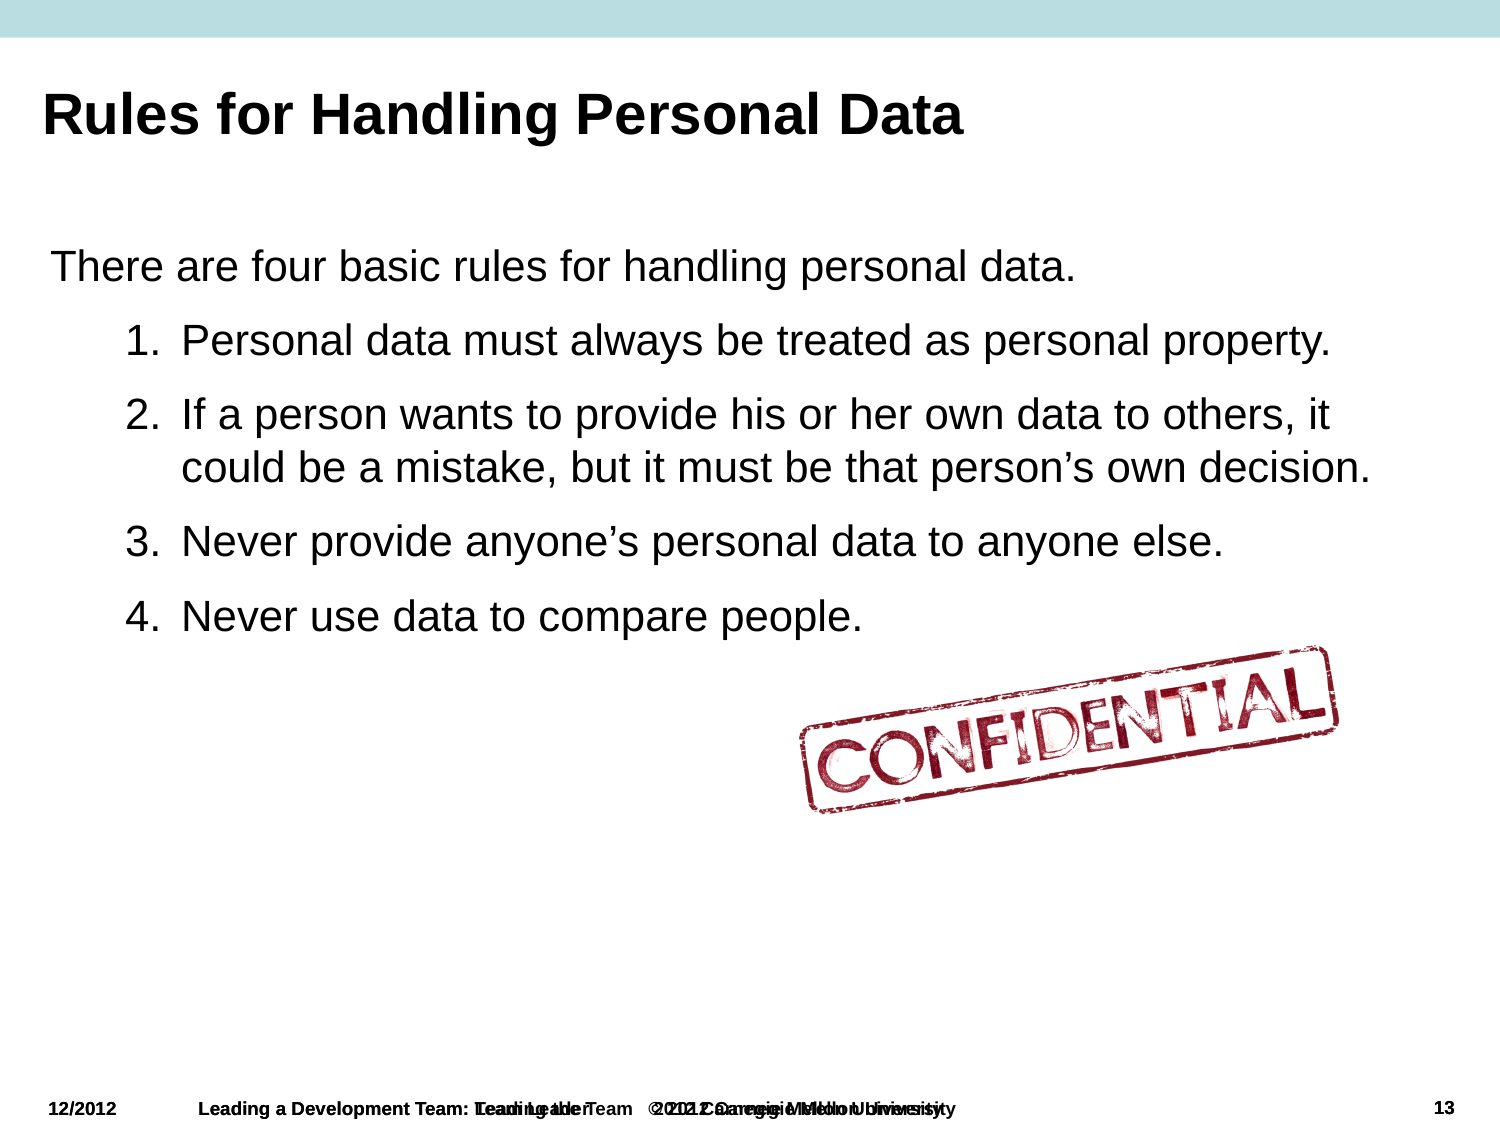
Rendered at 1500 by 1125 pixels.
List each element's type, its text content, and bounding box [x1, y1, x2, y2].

title Rules for Handling Personal Data [42, 89, 1438, 147]
picture [787, 632, 1346, 826]
list There are four basic rules for handling personal data. Personal data must always be treated as personal property. If a person wants to provide his or her own data to others, it could be a mistake, but it must be that person’s own decision. Never provide anyone’s personal data to anyone else. Never use data to compare people. [50, 237, 1437, 1000]
